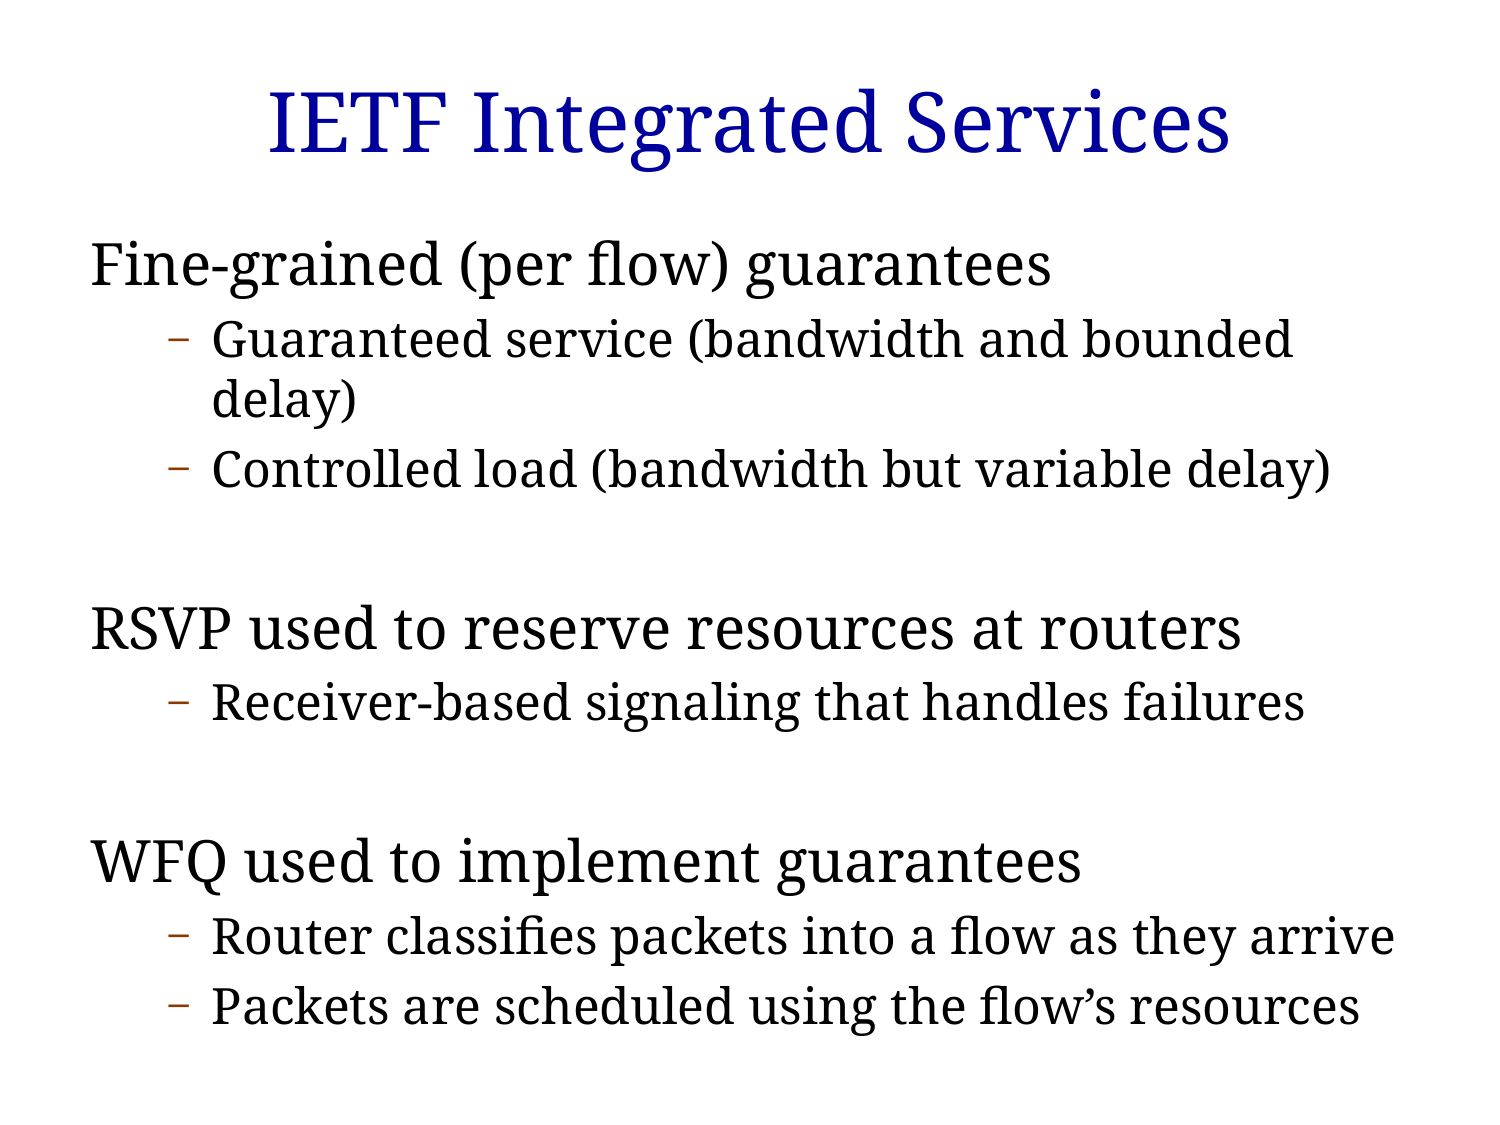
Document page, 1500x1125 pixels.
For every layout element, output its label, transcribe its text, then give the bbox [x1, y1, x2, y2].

title IETF Integrated Services [74, 47, 1426, 191]
list Fine-grained (per flow) guarantees Guaranteed service (bandwidth and bounded delay) Controlled load (bandwidth but variable delay) RSVP used to reserve resources at routers Receiver-based signaling that handles failures WFQ used to implement guarantees Router classifies packets into a flow as they arrive Packets are scheduled using the flow’s resources [74, 219, 1426, 963]
